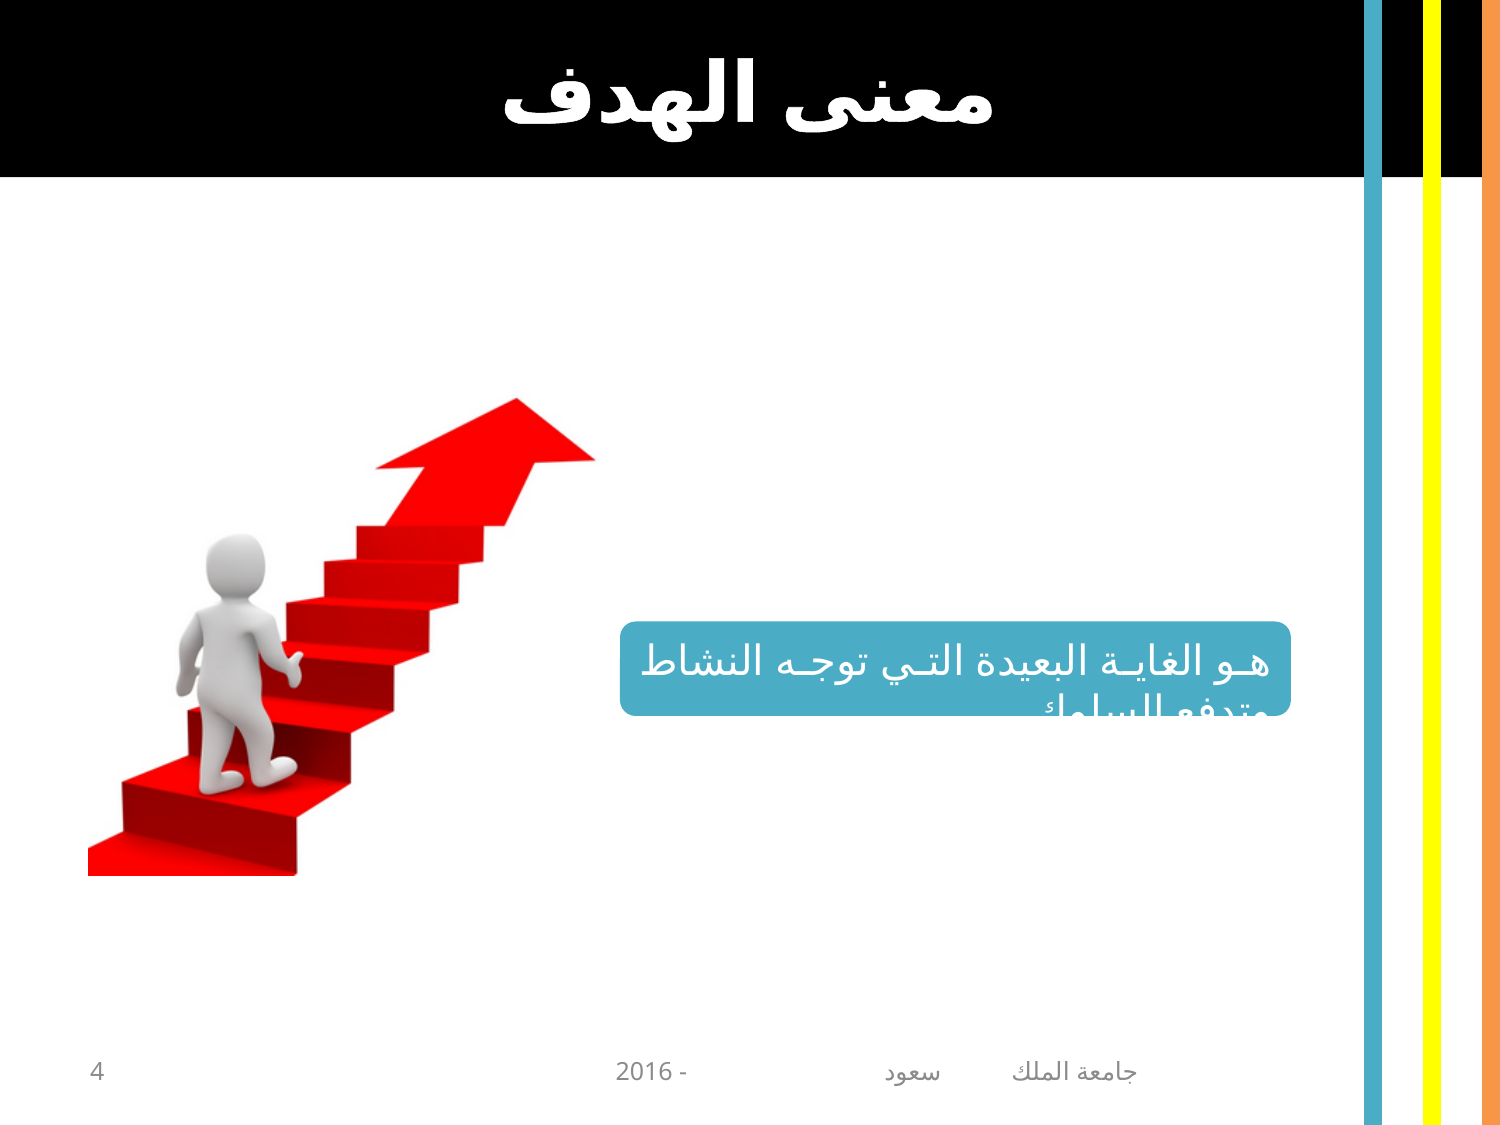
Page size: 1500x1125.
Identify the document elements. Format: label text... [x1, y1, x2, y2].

text_box [1421, 0, 1443, 1125]
slide_number 4 [75, 1042, 425, 1103]
text_box معنى الهدف [194, 30, 1282, 146]
text_box [1480, 0, 1500, 1125]
footer جامعة الملك سعود - 2016 [512, 1042, 988, 1103]
text_box هو الغاية البعيدة التي توجه النشاط وتدفع السلوك [619, 621, 1291, 716]
text_box [1443, 0, 1480, 179]
picture [88, 337, 609, 877]
text_box [1362, 0, 1384, 1125]
text_box [1384, 0, 1421, 179]
text_box [0, 0, 1362, 179]
